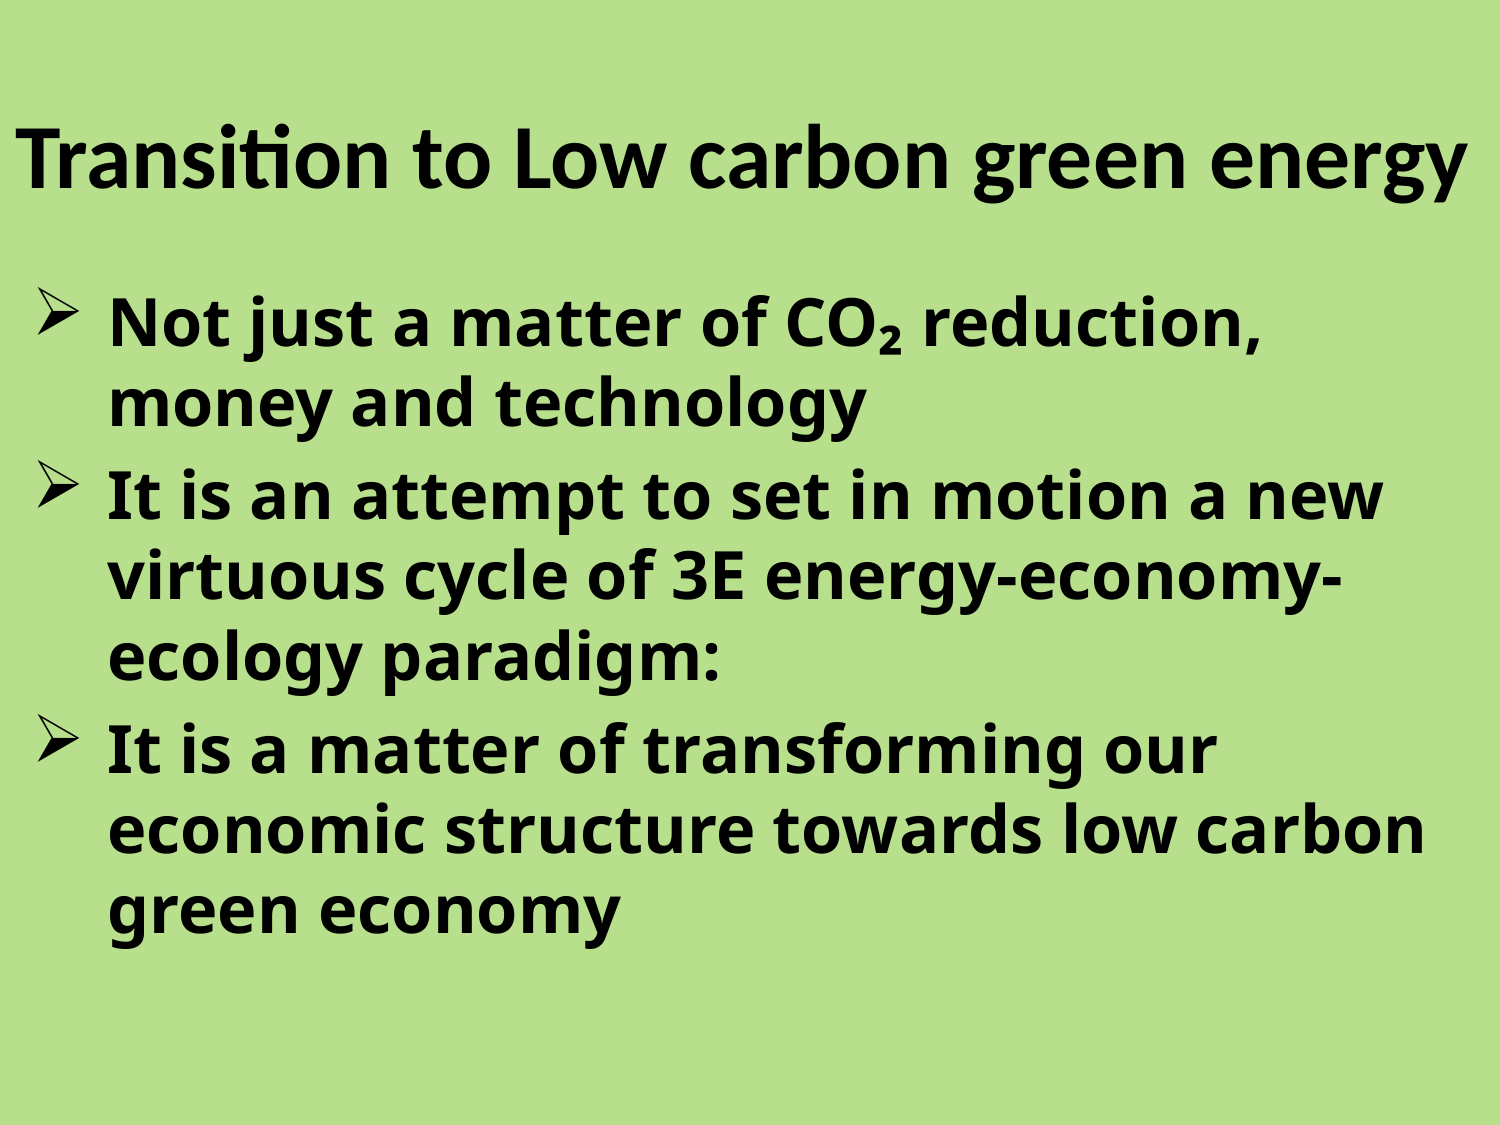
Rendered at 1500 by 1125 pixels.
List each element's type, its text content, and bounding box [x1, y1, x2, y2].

subtitle Not just a matter of CO₂ reduction, money and technology It is an attempt to set in motion a new virtuous cycle of 3E energy-economy-ecology paradigm: It is a matter of transforming our economic structure towards low carbon green economy [17, 272, 1482, 1123]
title Transition to Low carbon green energy [0, 30, 1500, 273]
